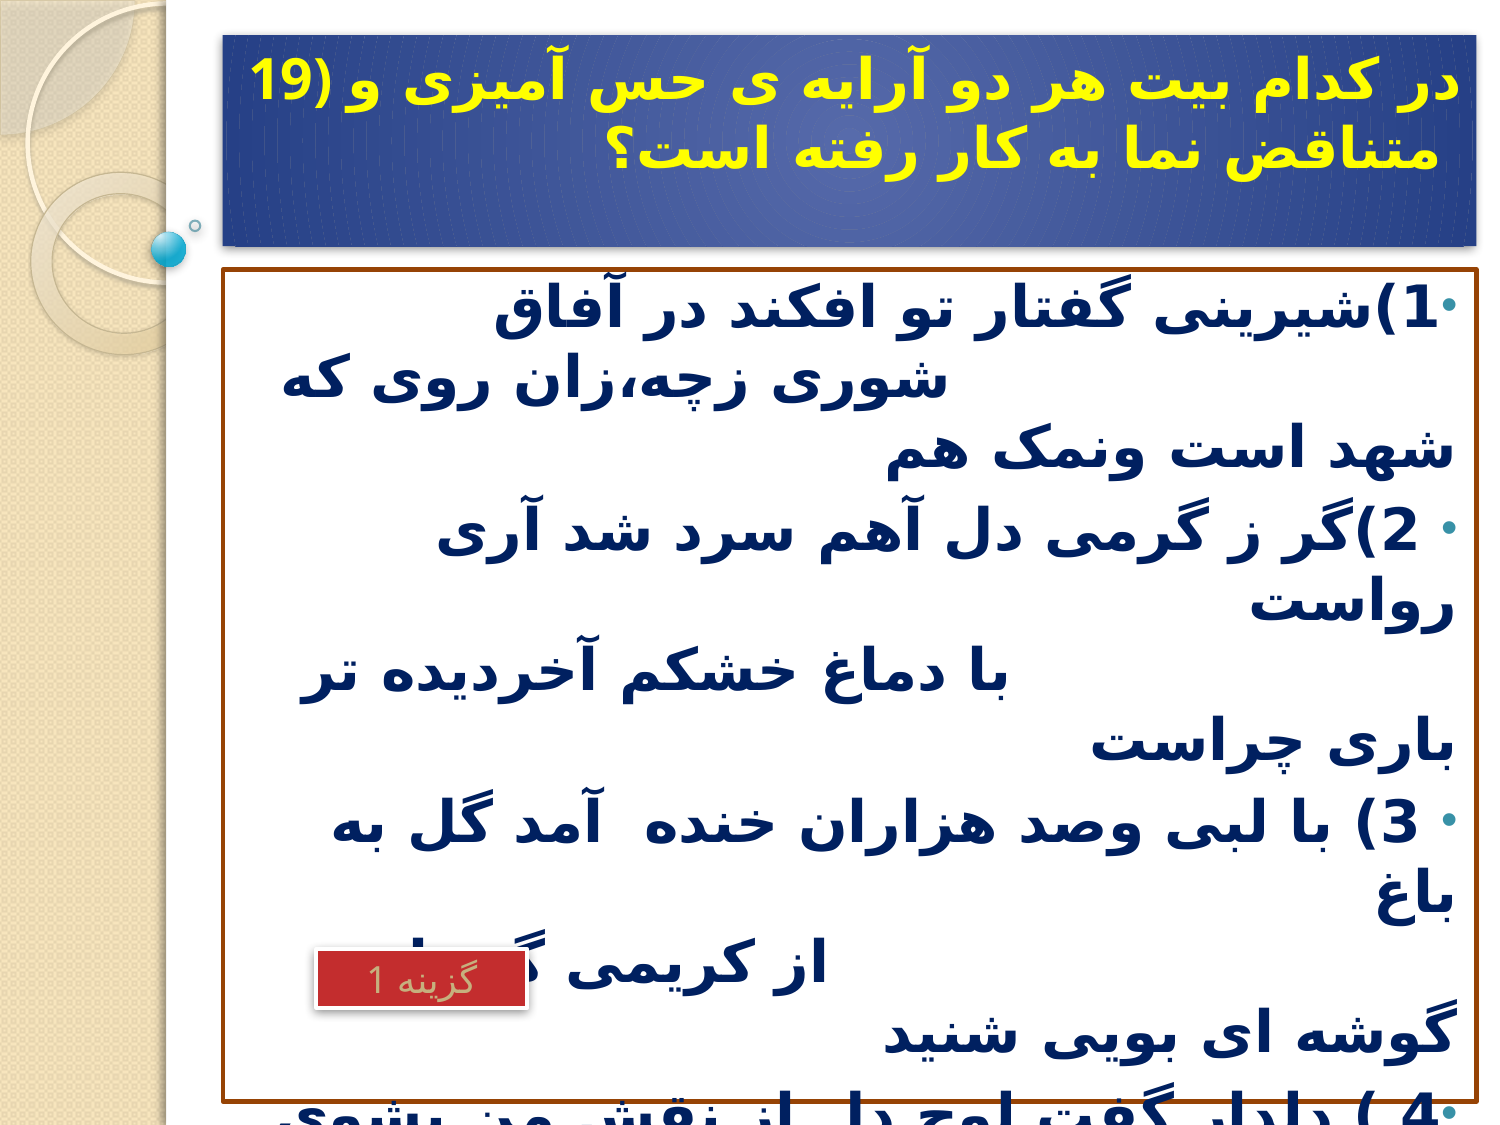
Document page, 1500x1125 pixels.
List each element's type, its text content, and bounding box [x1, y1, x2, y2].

subtitle 1)شیرینی گفتار تو افکند در آفاق شوری زچه،زان روی که شهد است ونمک هم 2)گر ز گرمی دل آهم سرد شد آری رواست با دماغ خشکم آخردیده تر باری چراست 3) با لبی وصد هزاران خنده آمد گل به باغ از کریمی گوییادر گوشه ای بویی شنید 4 ) دلدار گفت لوح دل از نقش من بشوی يافتم که تلخ از آن لب شکرفشان مگوی شیرینی گفتارحس آمیزی شهدونمک بودن گفتار متناقض نما [221, 267, 1479, 1104]
text_box گزینه 1 [314, 947, 529, 1010]
title 19) در کدام بیت هر دو آرایه ی حس آمیزی و متناقض نما به کار رفته است؟ [222, 35, 1477, 247]
